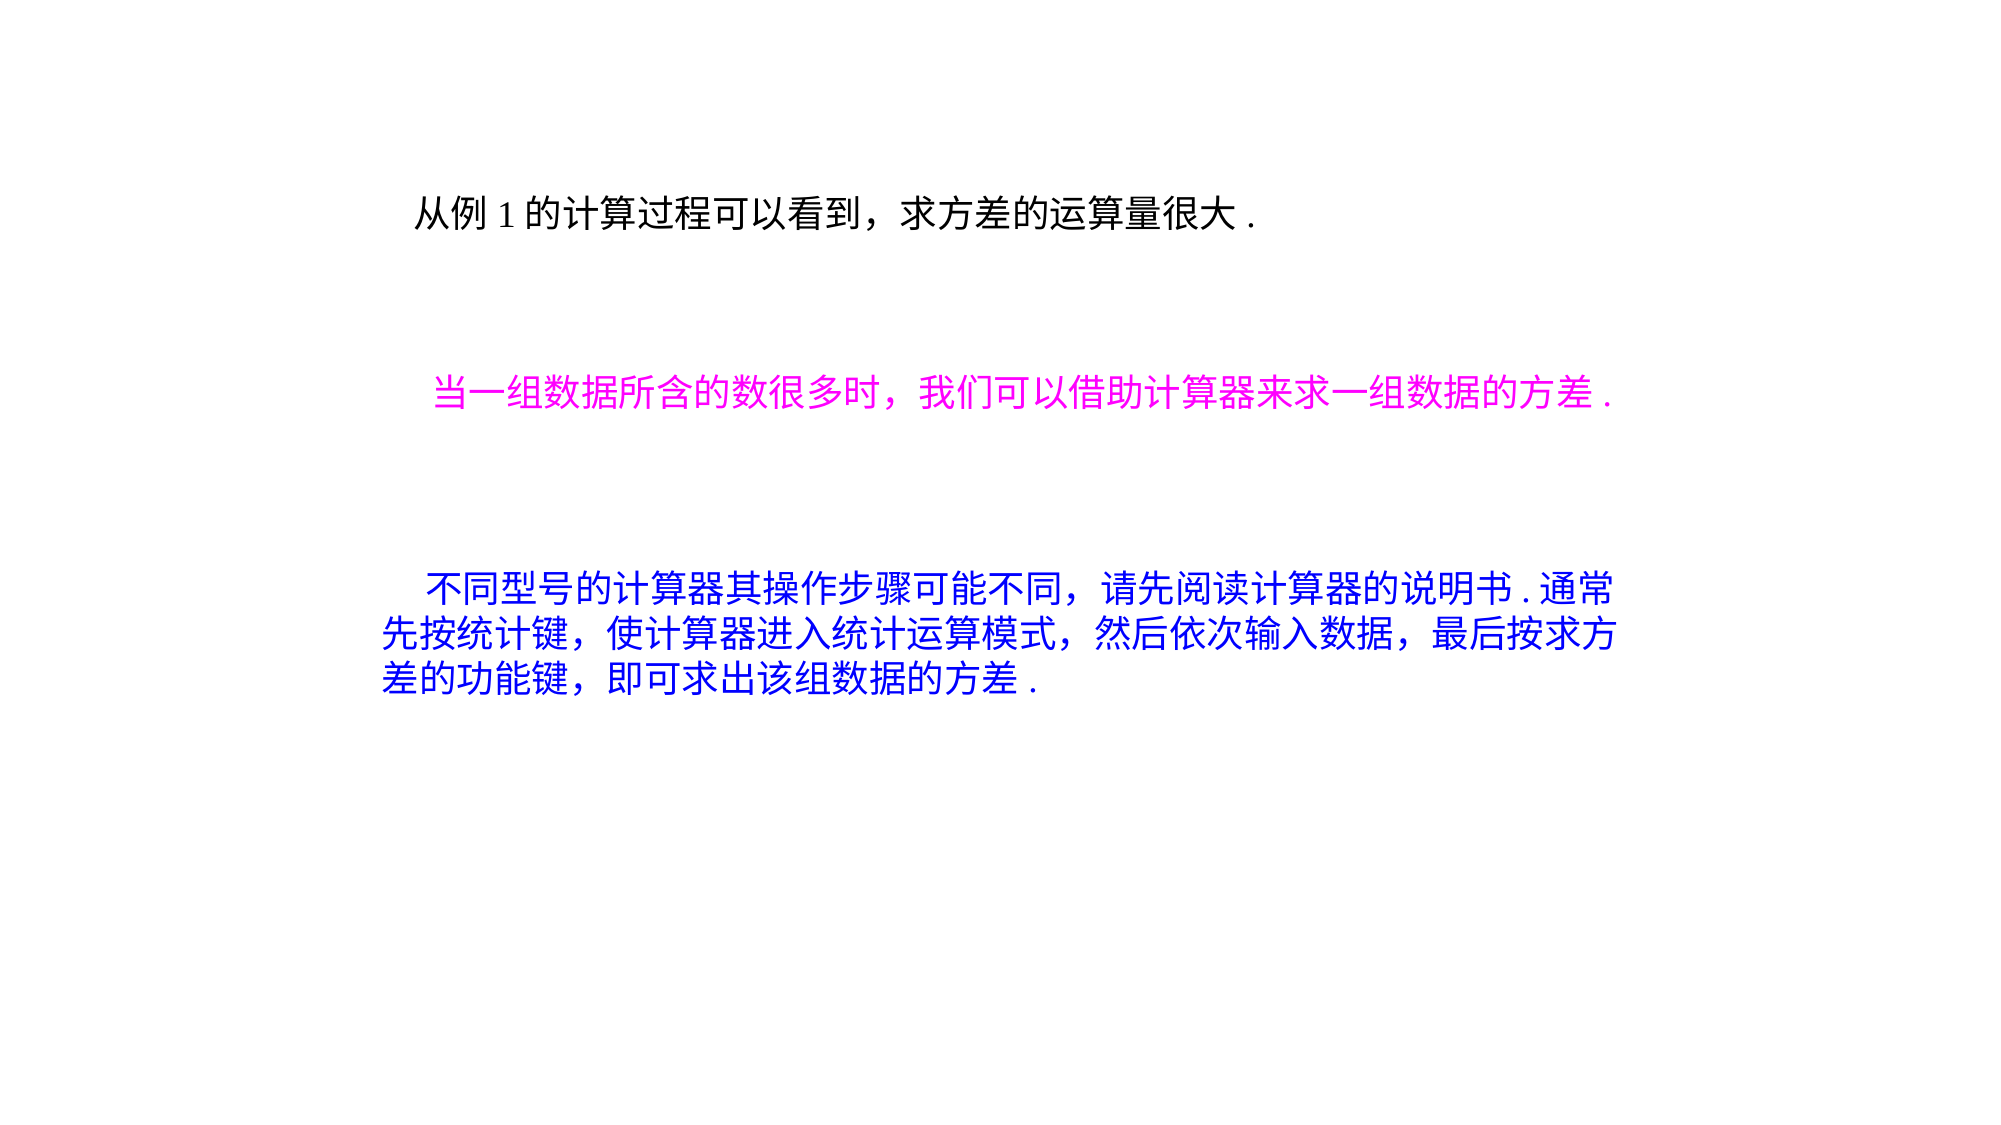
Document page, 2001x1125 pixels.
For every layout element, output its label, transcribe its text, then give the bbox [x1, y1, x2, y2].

text_box 不同型号的计算器其操作步骤可能不同，请先阅读计算器的说明书.通常先按统计键，使计算器进入统计运算模式，然后依次输入数据，最后按求方差的功能键，即可求出该组数据的方差. [367, 557, 1645, 708]
text_box 当一组数据所含的数很多时，我们可以借助计算器来求一组数据的方差. [373, 361, 1662, 422]
text_box 从例1的计算过程可以看到，求方差的运算量很大. [355, 182, 1668, 243]
